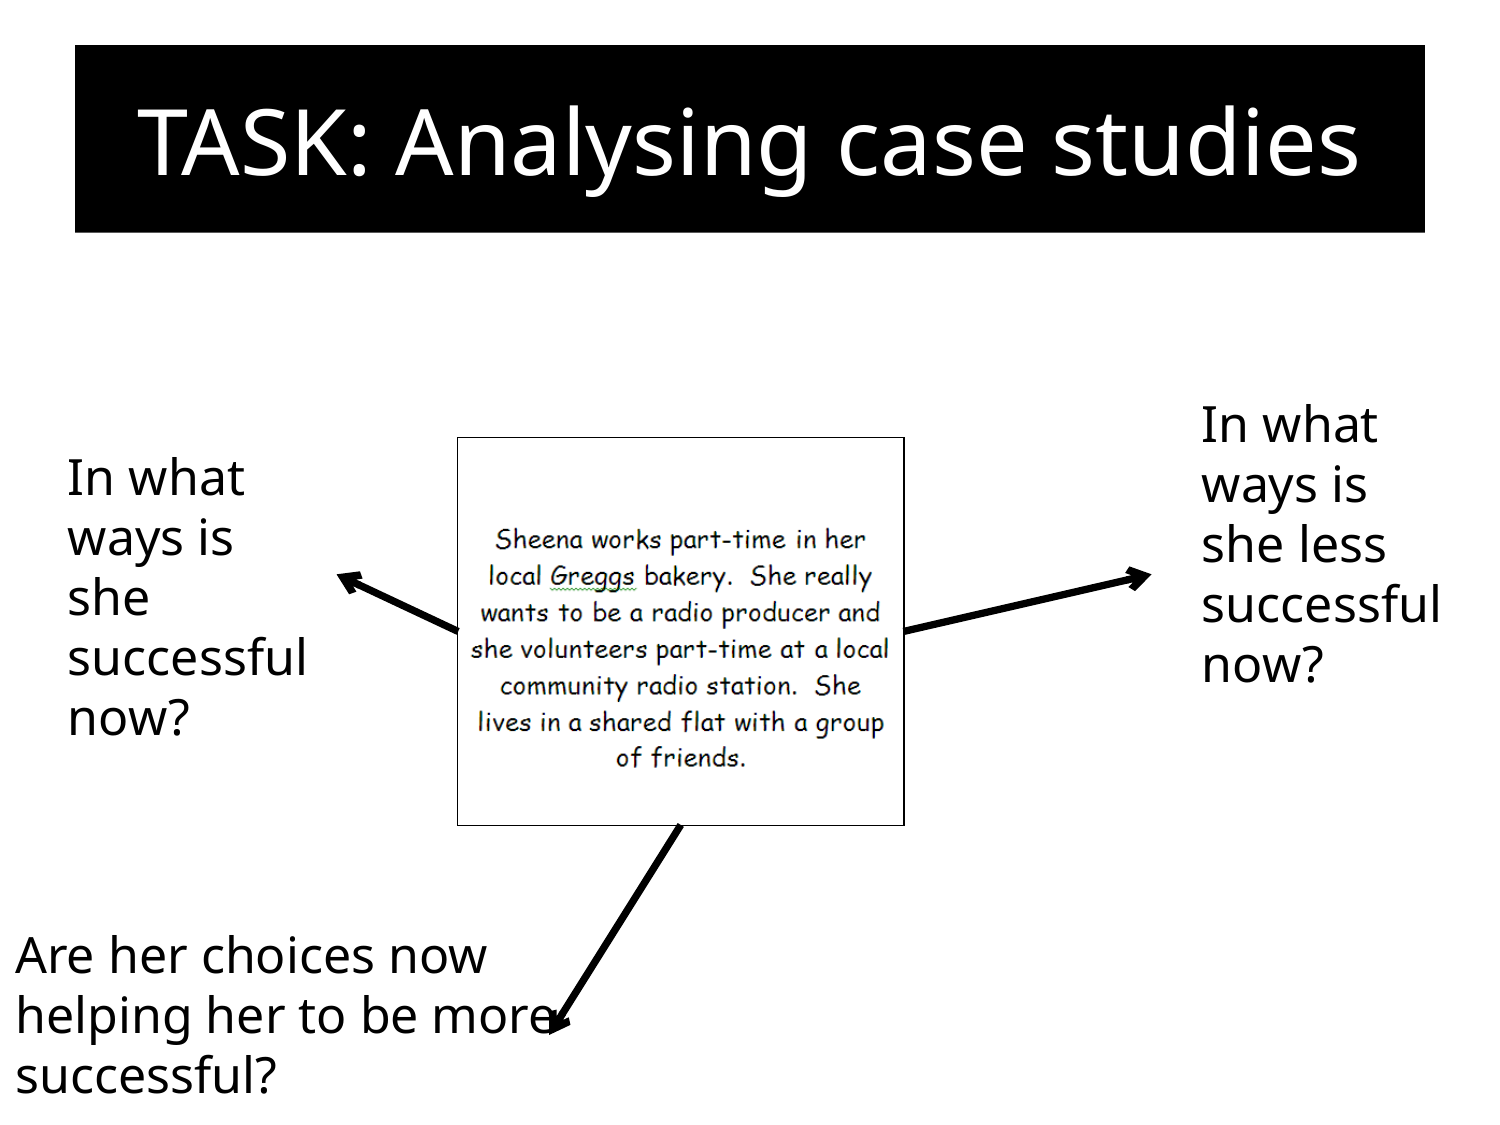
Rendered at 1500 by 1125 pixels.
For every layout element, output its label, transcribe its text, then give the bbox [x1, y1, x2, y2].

text_box In what ways is she less successful now? [1187, 385, 1471, 700]
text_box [336, 573, 459, 632]
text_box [548, 824, 682, 1036]
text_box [903, 573, 1152, 632]
text_box Are her choices now helping her to be more successful? [0, 916, 587, 1112]
text_box In what ways is she successful now? [53, 438, 337, 753]
title TASK: Analysing case studies [75, 45, 1425, 233]
picture [457, 437, 904, 826]
